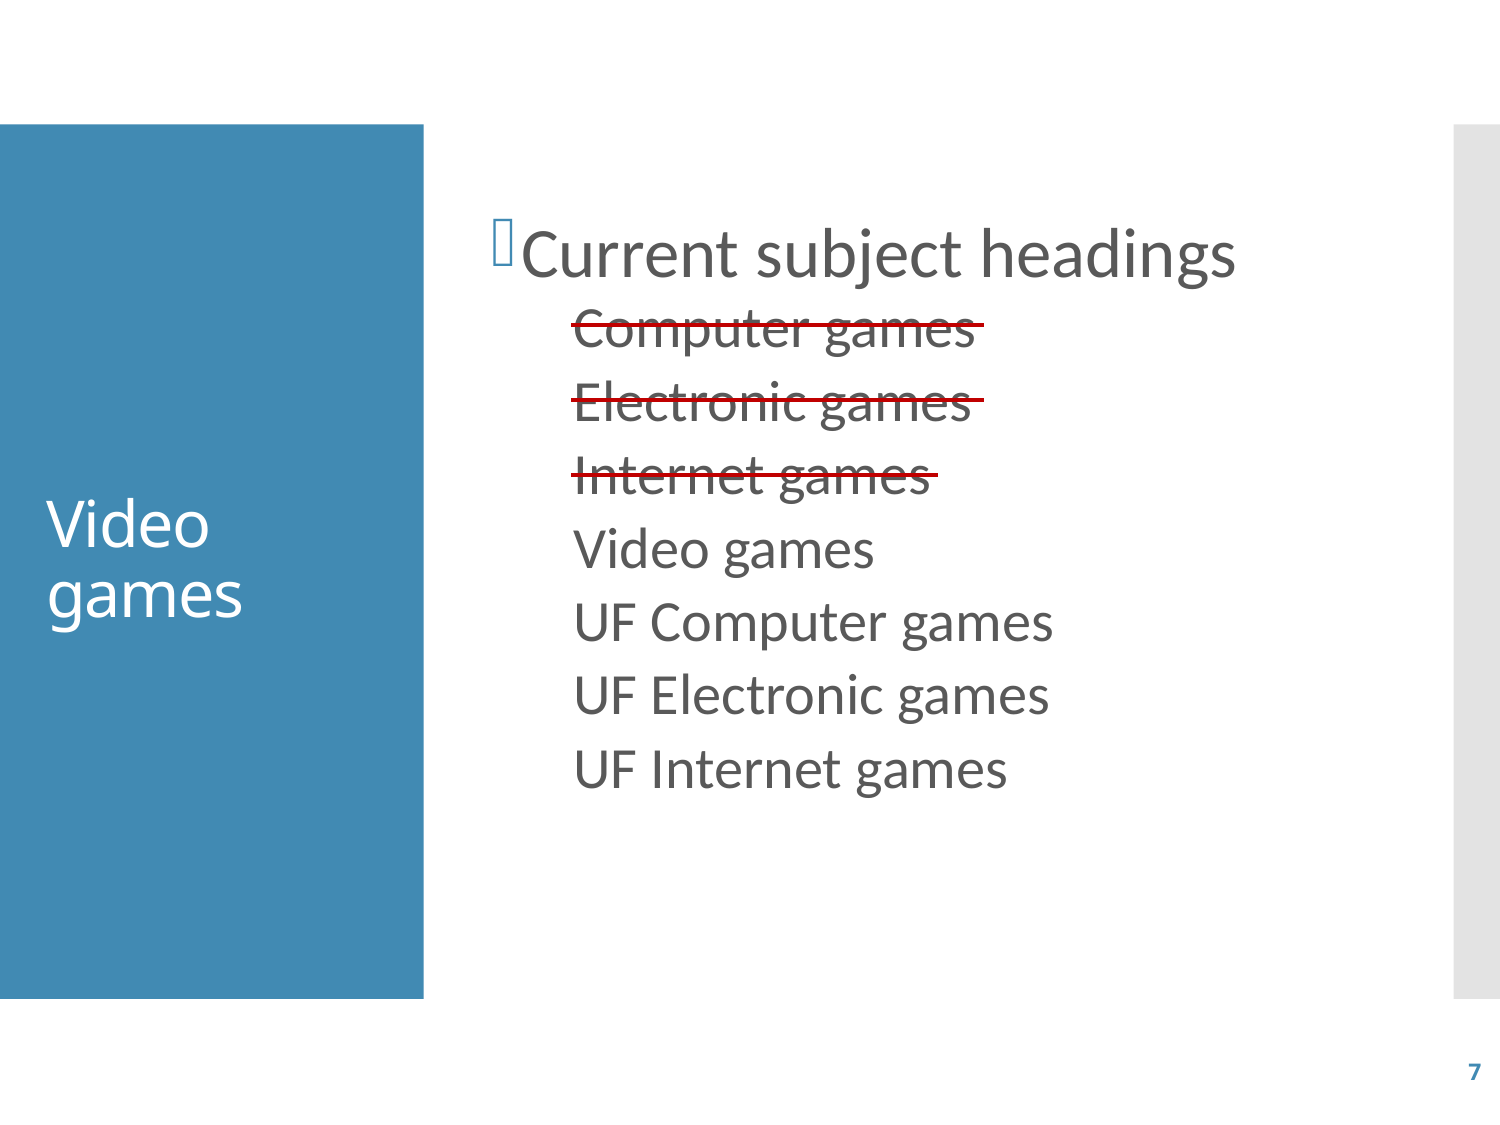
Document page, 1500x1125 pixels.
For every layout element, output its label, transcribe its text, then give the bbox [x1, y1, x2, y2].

title Video games [31, 184, 394, 940]
slide_number 7 [1308, 1042, 1497, 1103]
list Current subject headings Computer games Electronic games Internet games Video games UF Computer games UF Electronic games UF Internet games [476, 141, 1376, 982]
